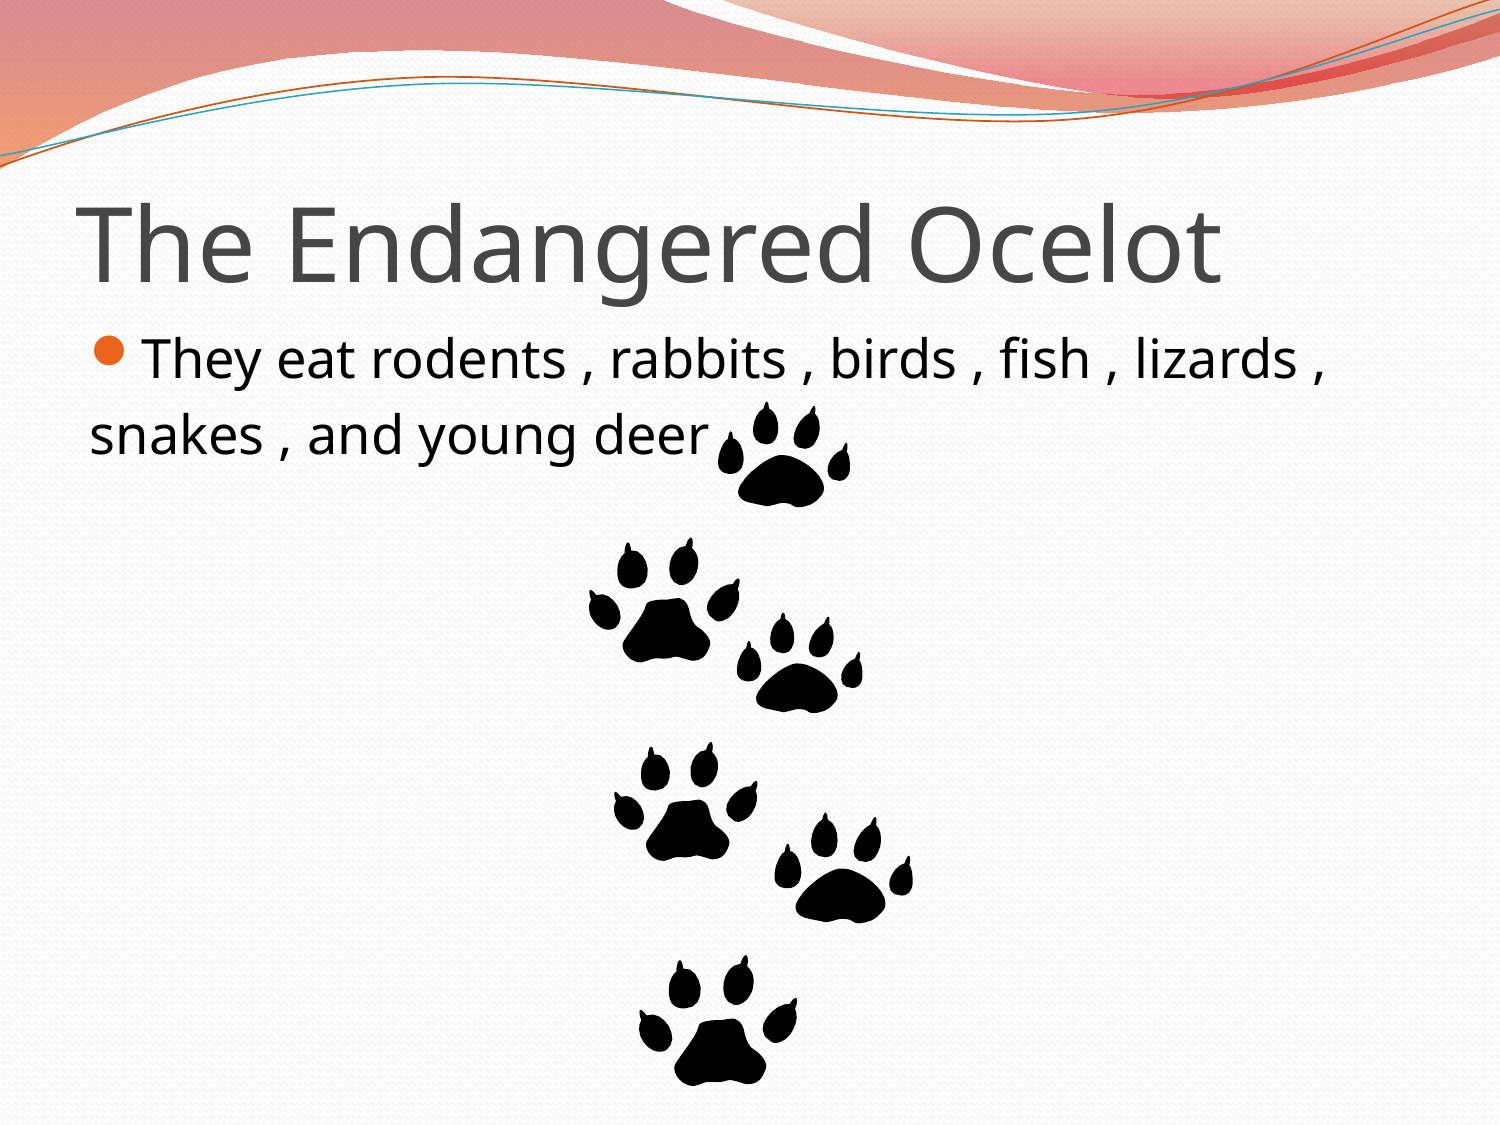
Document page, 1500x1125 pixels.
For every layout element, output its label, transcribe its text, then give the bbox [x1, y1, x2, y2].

title The Endangered Ocelot [75, 115, 1425, 303]
picture [637, 812, 913, 1087]
picture [587, 401, 851, 663]
list They eat rodents , rabbits , birds , fish , lizards , snakes , and young deer [75, 317, 1425, 1038]
picture [612, 612, 863, 862]
